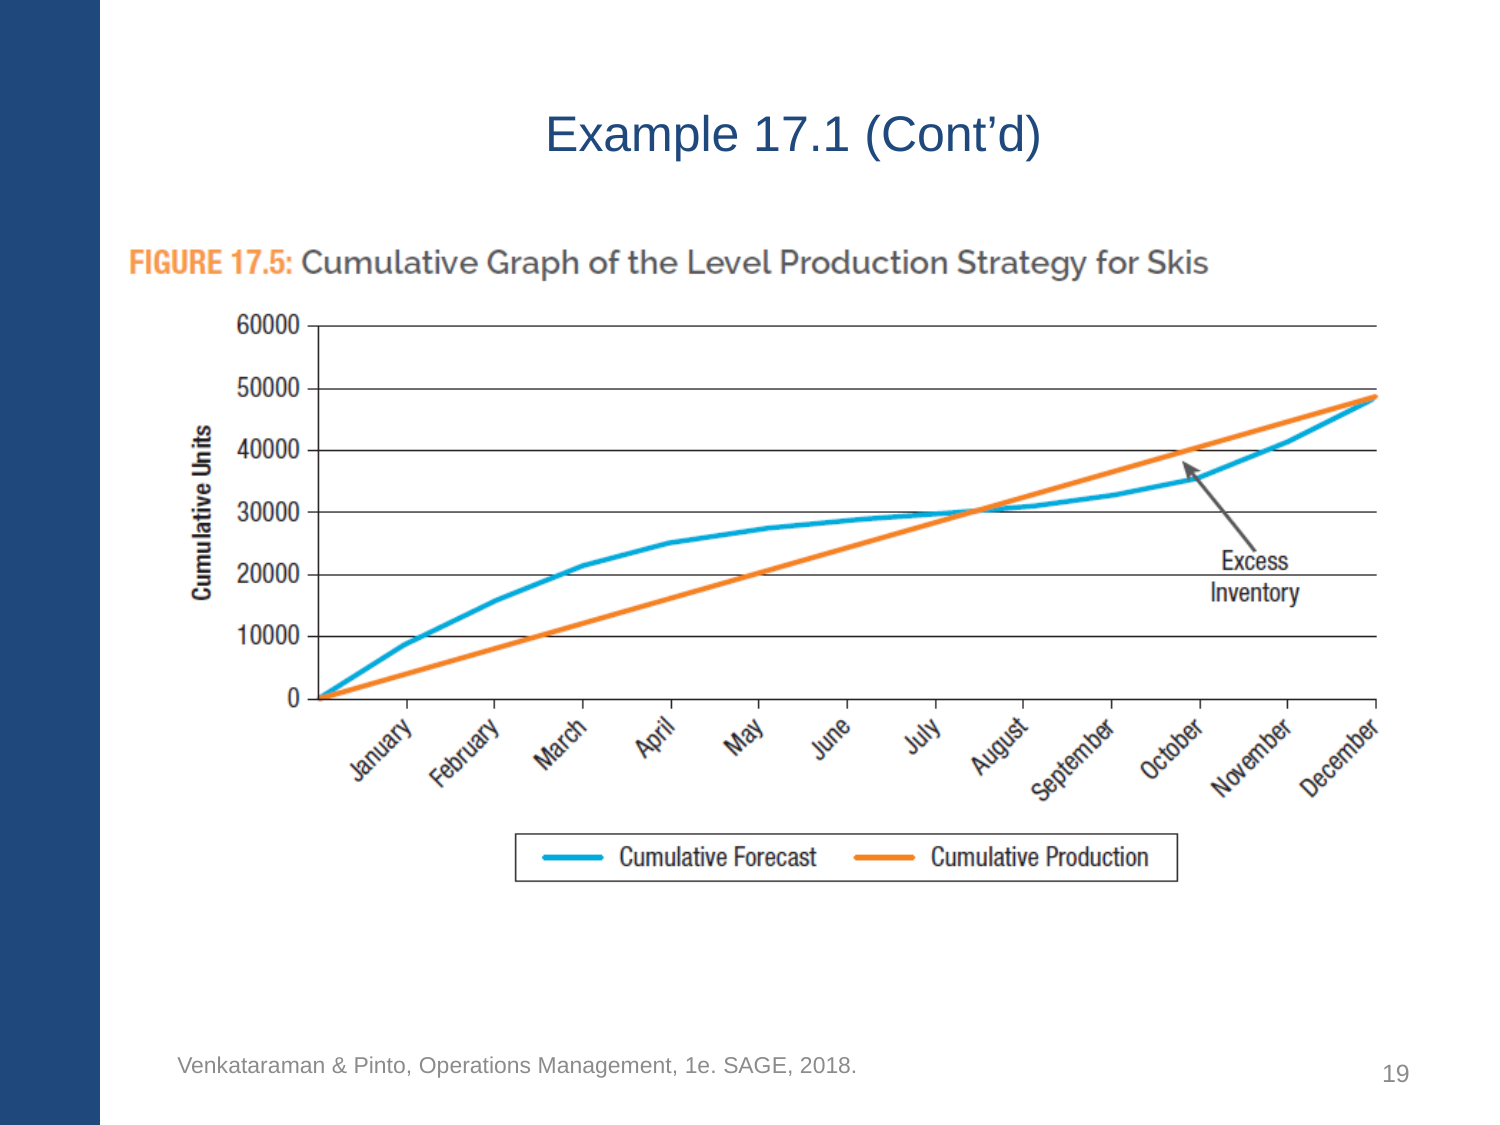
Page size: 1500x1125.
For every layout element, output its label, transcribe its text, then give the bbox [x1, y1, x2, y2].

footer Venkataraman & Pinto, Operations Management, 1e. SAGE, 2018. [162, 1042, 1313, 1103]
title Example 17.1 (Cont’d) [162, 37, 1425, 223]
slide_number 19 [1350, 1042, 1425, 1103]
picture [124, 224, 1467, 916]
